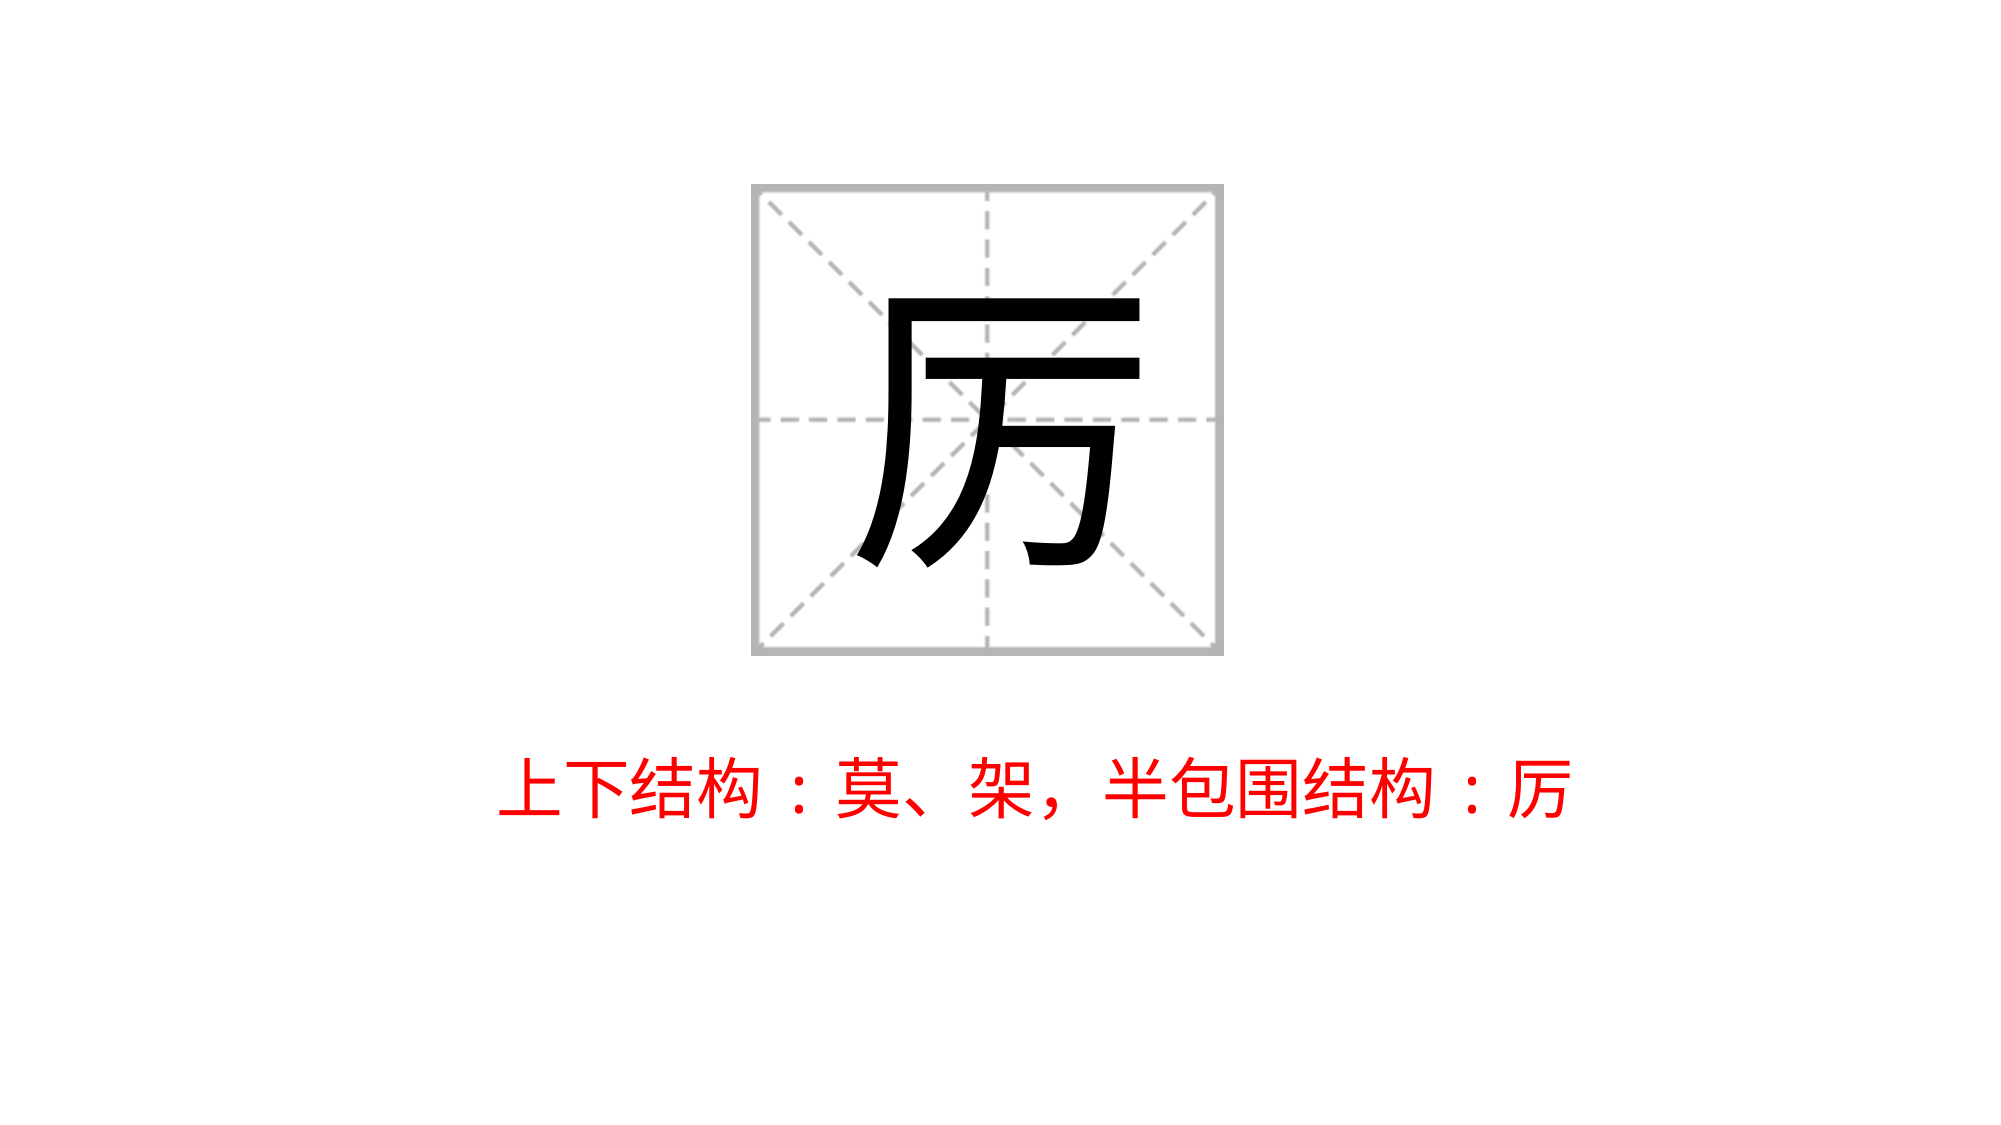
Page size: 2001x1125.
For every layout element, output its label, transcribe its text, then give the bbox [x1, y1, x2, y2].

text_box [751, 184, 1224, 656]
text_box 上下结构:莫、架，半包围结构:厉 [481, 739, 1590, 835]
